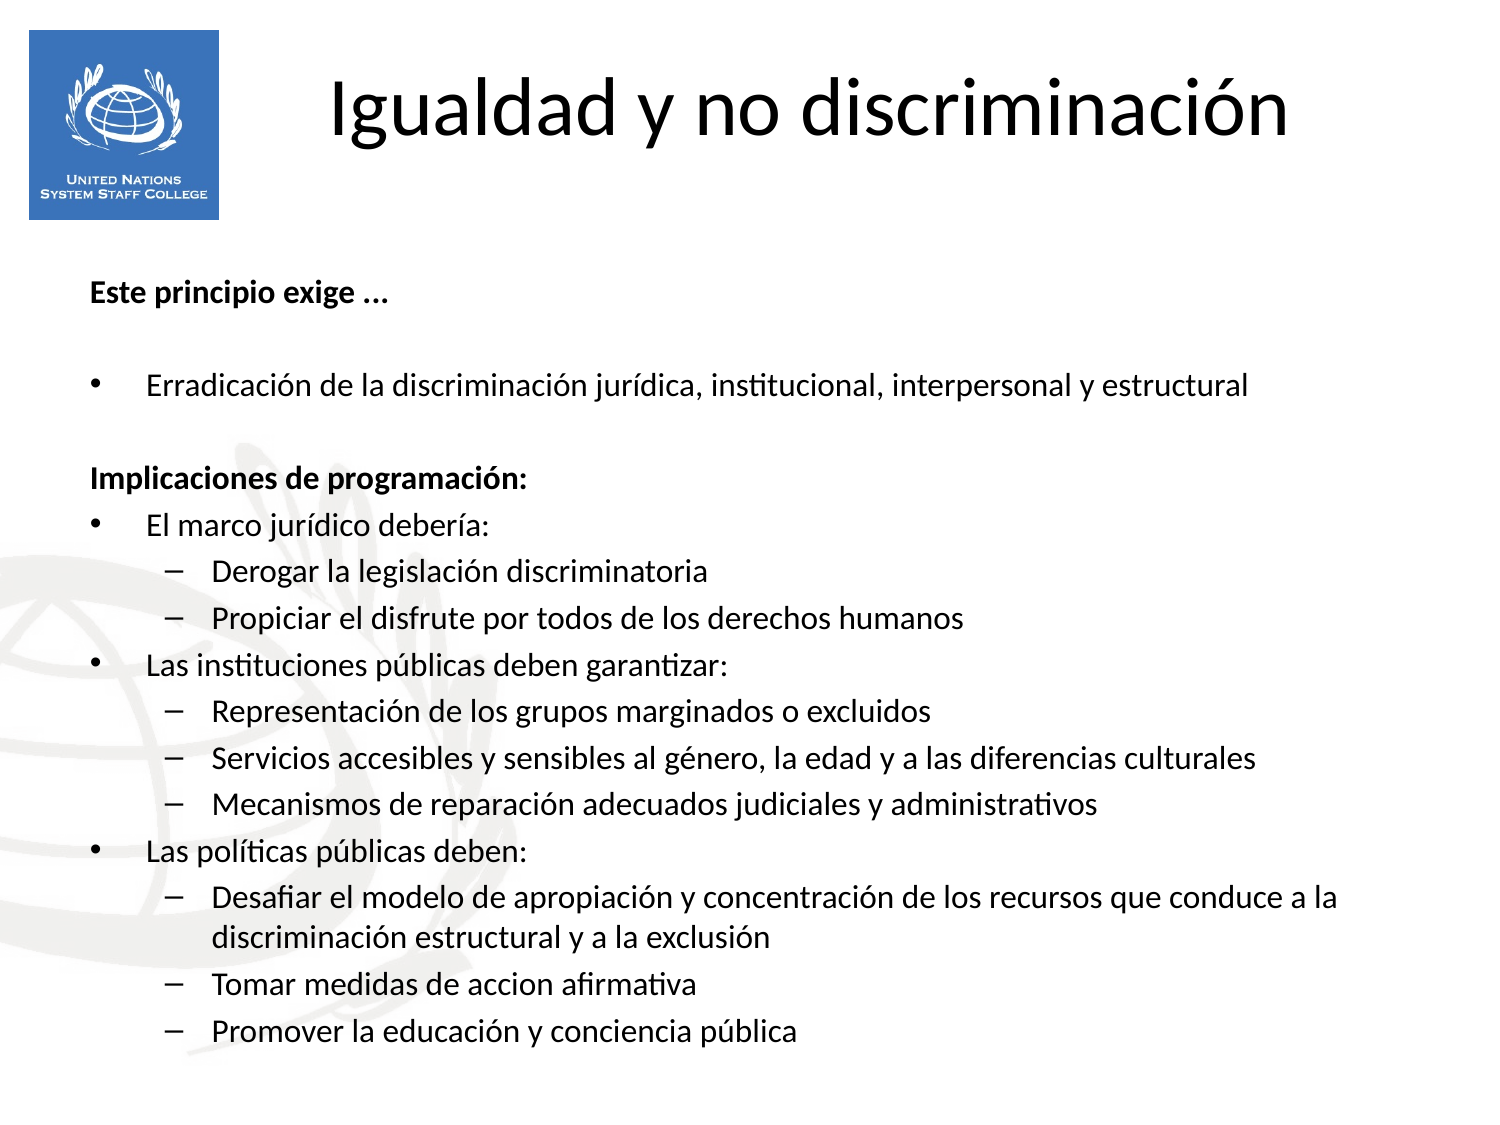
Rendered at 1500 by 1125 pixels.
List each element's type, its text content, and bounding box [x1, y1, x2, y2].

picture [29, 30, 219, 220]
text_box Este principio exige ... Erradicación de la discriminación jurídica, institucional, interpersonal y estructural Implicaciones de programación: El marco jurídico debería: Derogar la legislación discriminatoria Propiciar el disfrute por todos de los derechos humanos Las instituciones públicas deben garantizar: Representación de los grupos marginados o excluidos Servicios accesibles y sensibles al género, la edad y a las diferencias culturales Mecanismos de reparación adecuados judiciales y administrativos Las políticas públicas deben: Desafiar el modelo de apropiación y concentración de los recursos que conduce a la discriminación estructural y a la exclusión Tomar medidas de accion afirmativa Promover la educación y conciencia pública [74, 262, 1425, 1083]
text_box Igualdad y no discriminación [194, 45, 1425, 233]
